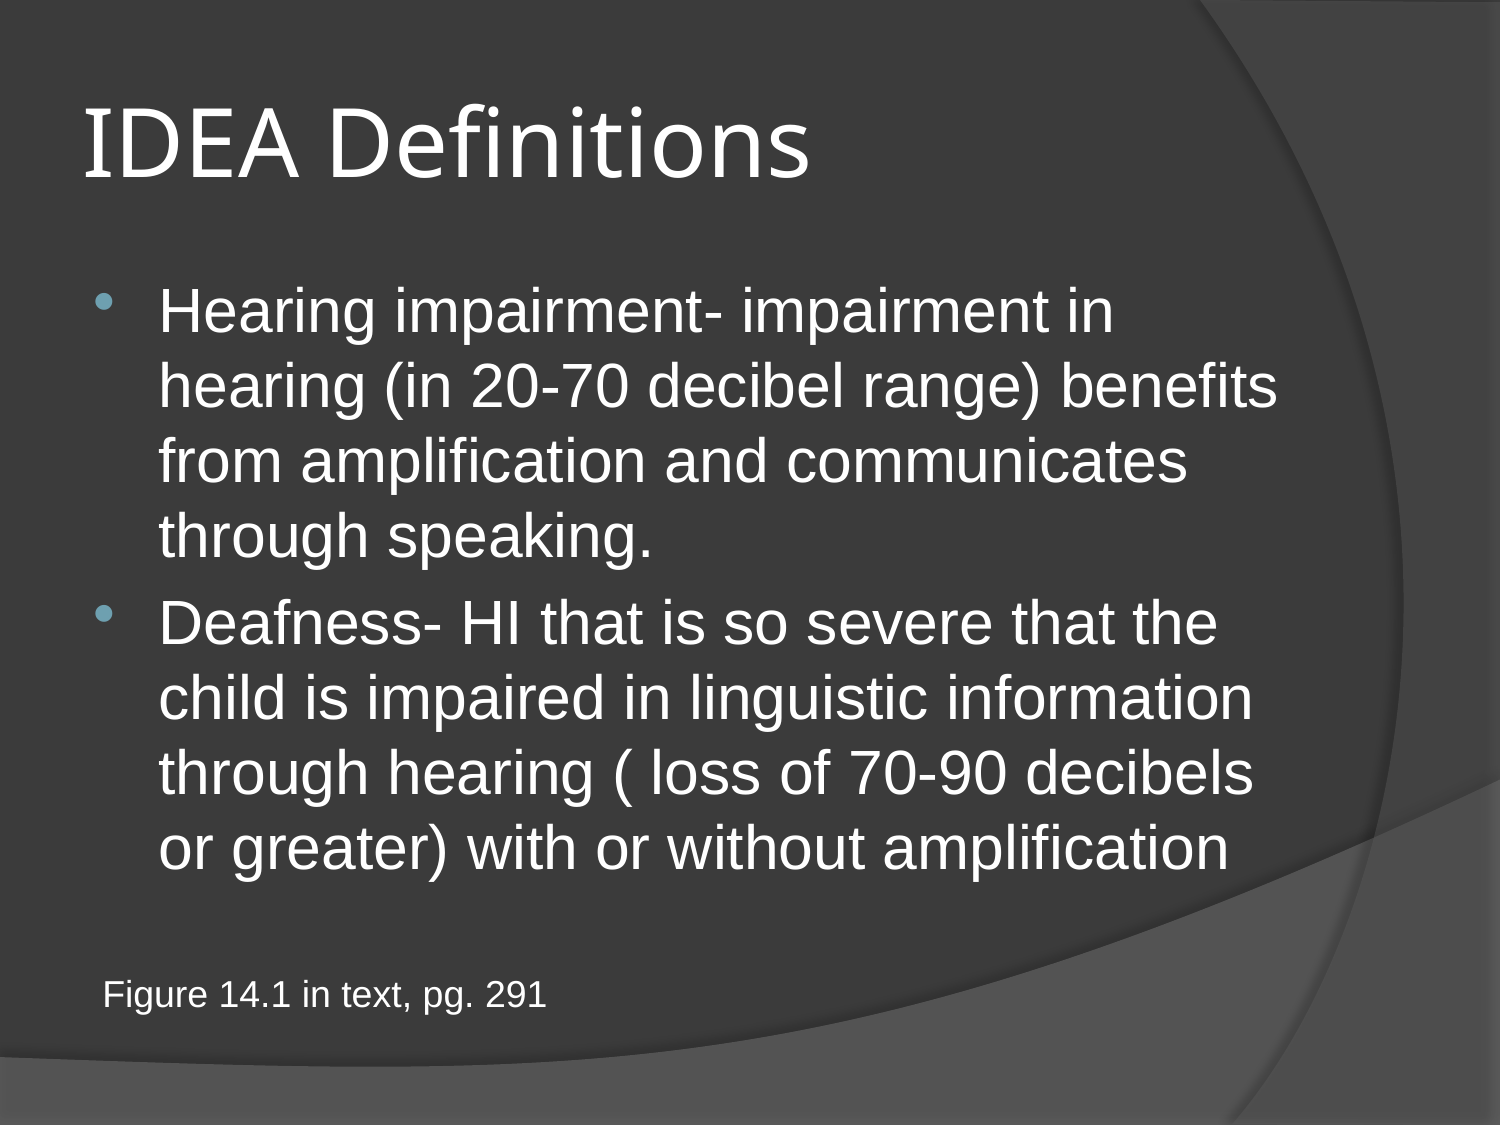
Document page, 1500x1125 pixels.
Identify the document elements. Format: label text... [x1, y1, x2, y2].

list Hearing impairment- impairment in hearing (in 20-70 decibel range) benefits from amplification and communicates through speaking. Deafness- HI that is so severe that the child is impaired in linguistic information through hearing ( loss of 70-90 decibels or greater) with or without amplification [75, 262, 1300, 1005]
text_box Figure 14.1 in text, pg. 291 [87, 962, 788, 1023]
title IDEA Definitions [75, 45, 1300, 233]
